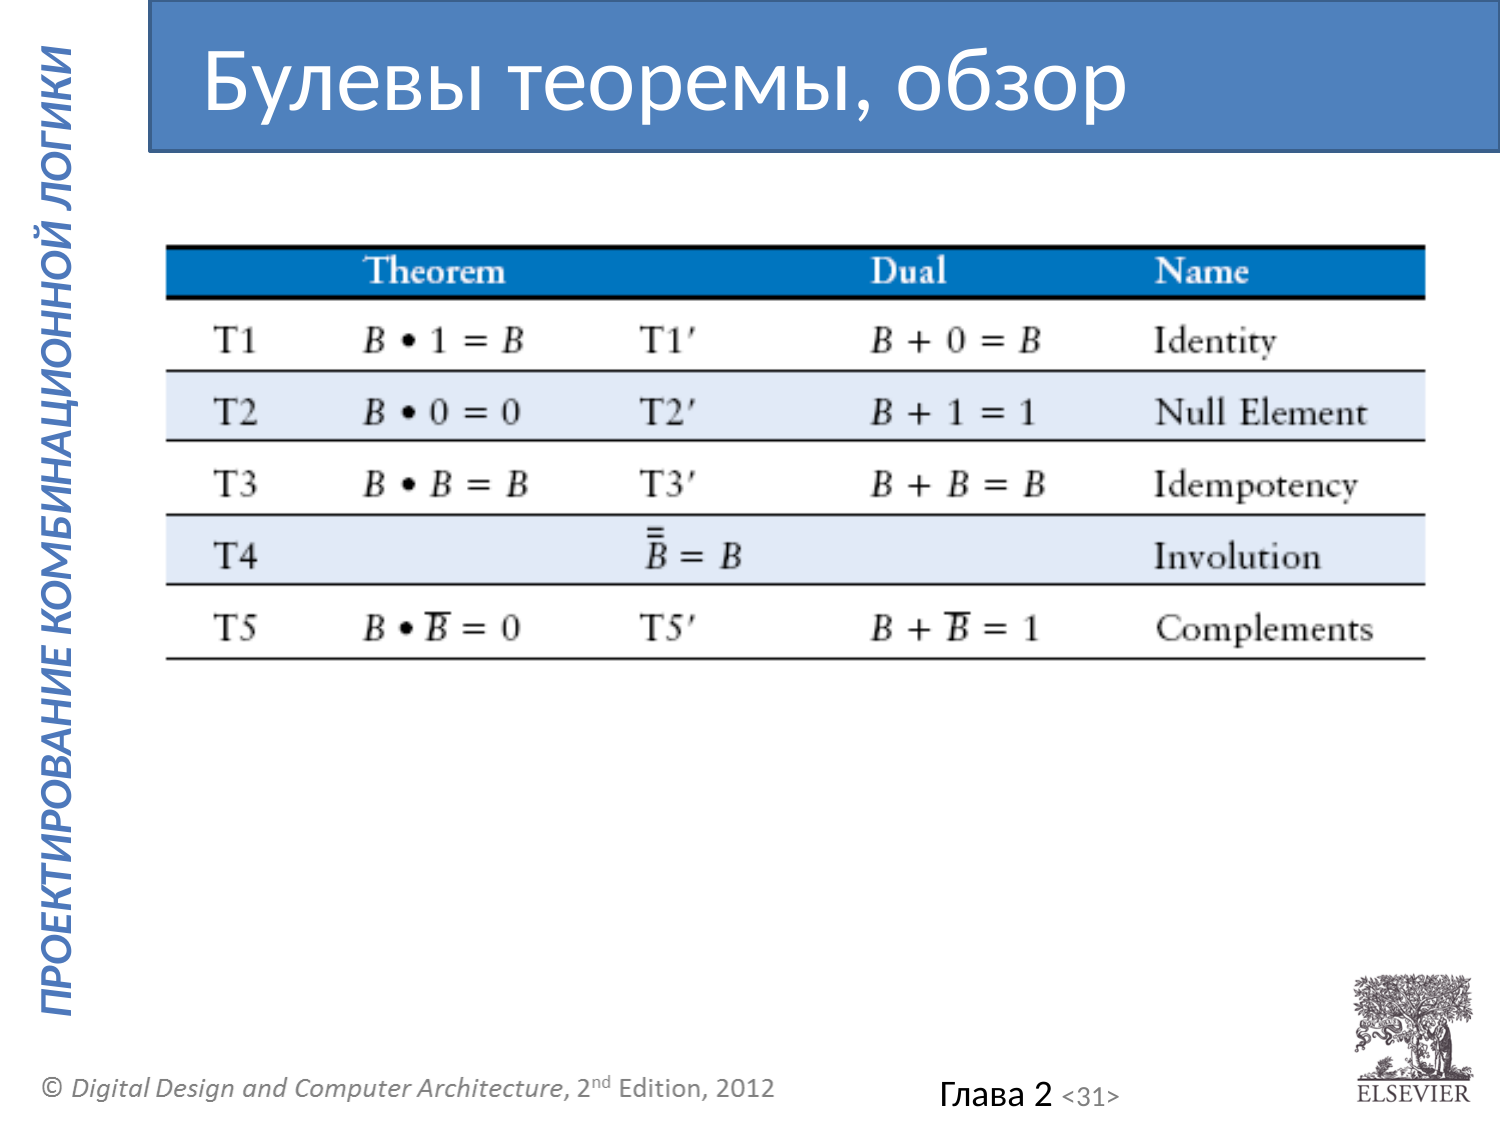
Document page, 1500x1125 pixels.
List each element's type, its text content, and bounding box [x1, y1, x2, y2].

picture [0, 0, 1500, 1125]
text_box Булевы теоремы, обзор [187, 11, 1488, 136]
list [150, 224, 1451, 676]
